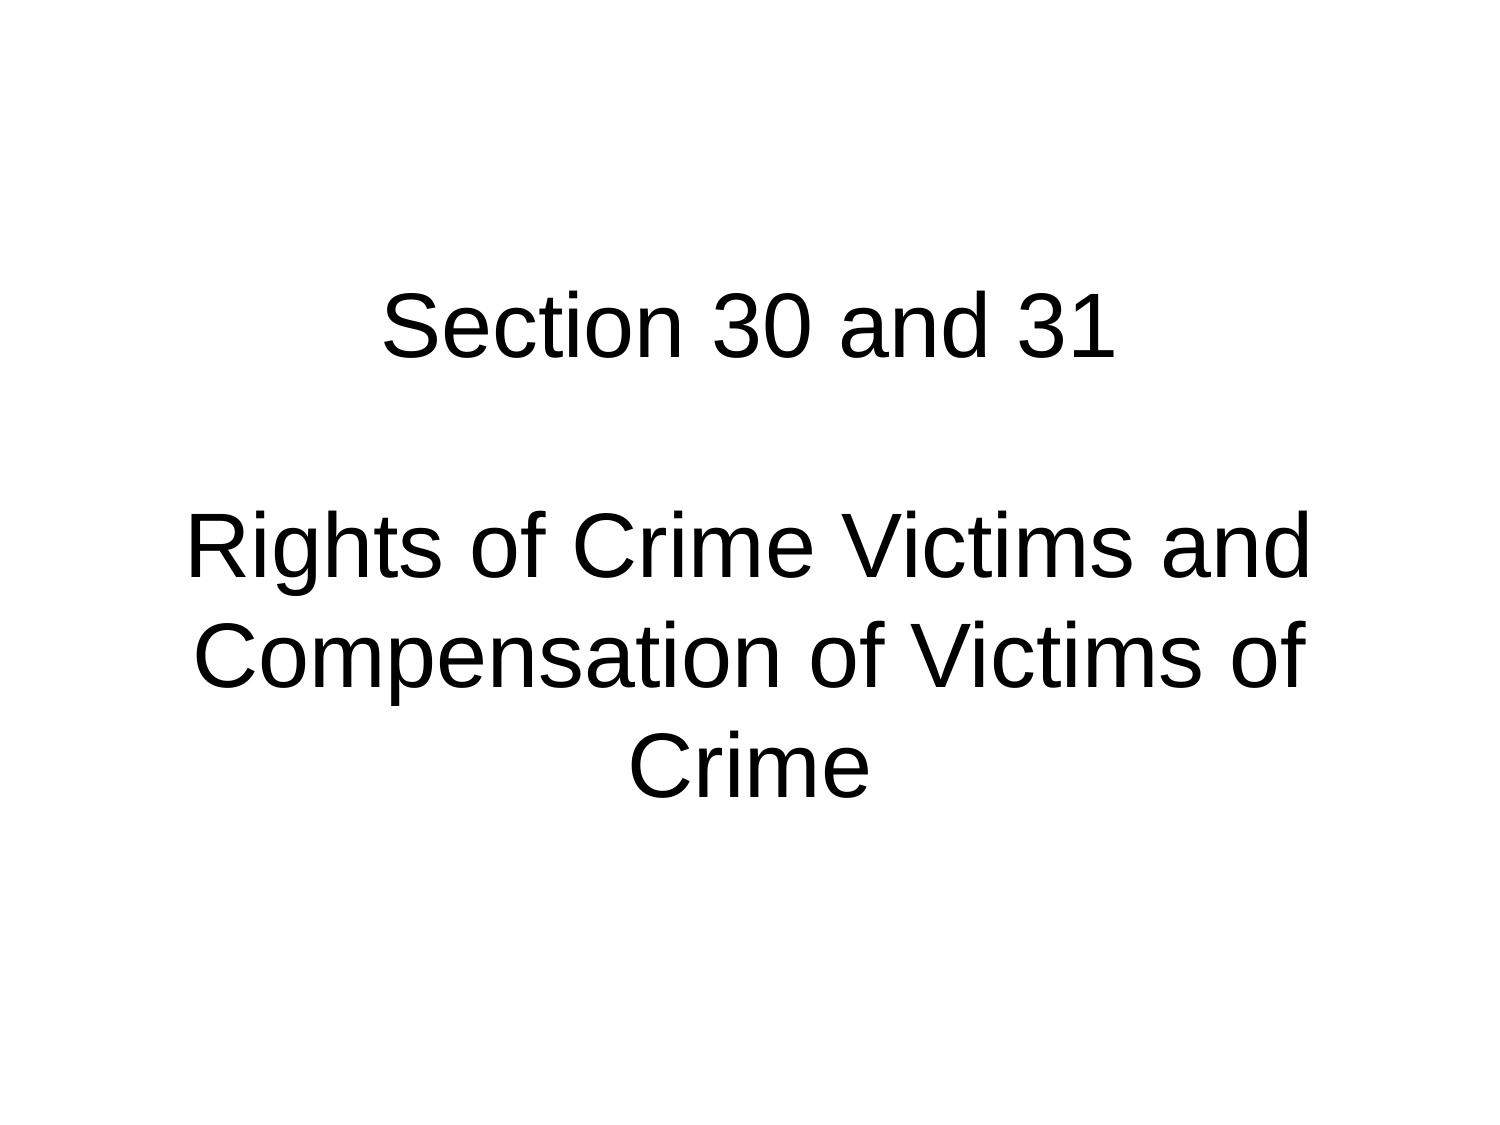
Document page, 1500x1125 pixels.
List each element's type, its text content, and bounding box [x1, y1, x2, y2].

title Section 30 and 31 Rights of Crime Victims and Compensation of Victims of Crime [74, 44, 1426, 1038]
